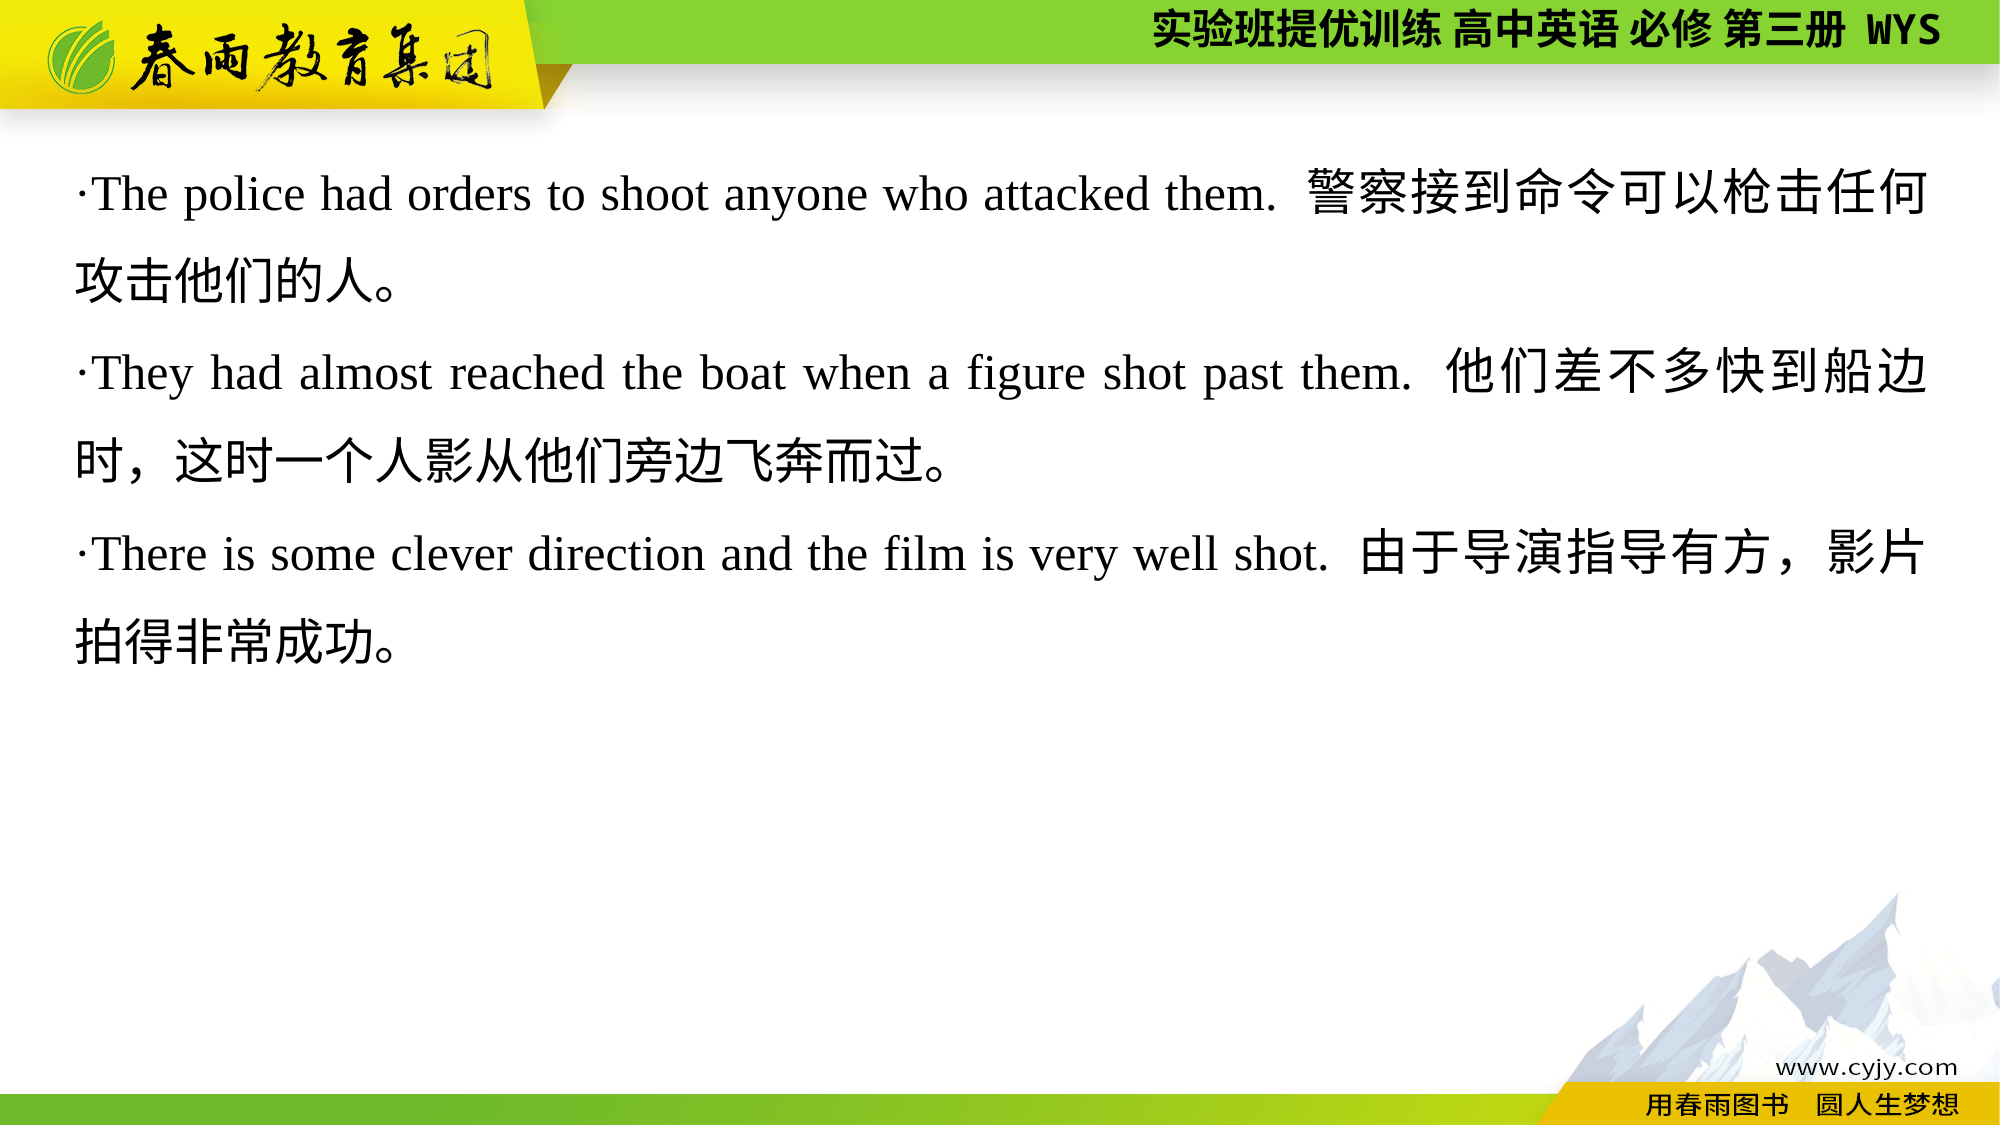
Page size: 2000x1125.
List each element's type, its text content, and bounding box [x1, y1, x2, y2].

picture [0, 0, 2000, 1125]
list ·The police had orders to shoot anyone who attacked them. 警察接到命令可以枪击任何攻击他们的人。 ·They had almost reached the boat when a figure shot past them. 他们差不多快到船边时，这时一个人影从他们旁边飞奔而过。 ·There is some clever direction and the film is very well shot. 由于导演指导有方，影片拍得非常成功。 [59, 122, 1944, 672]
